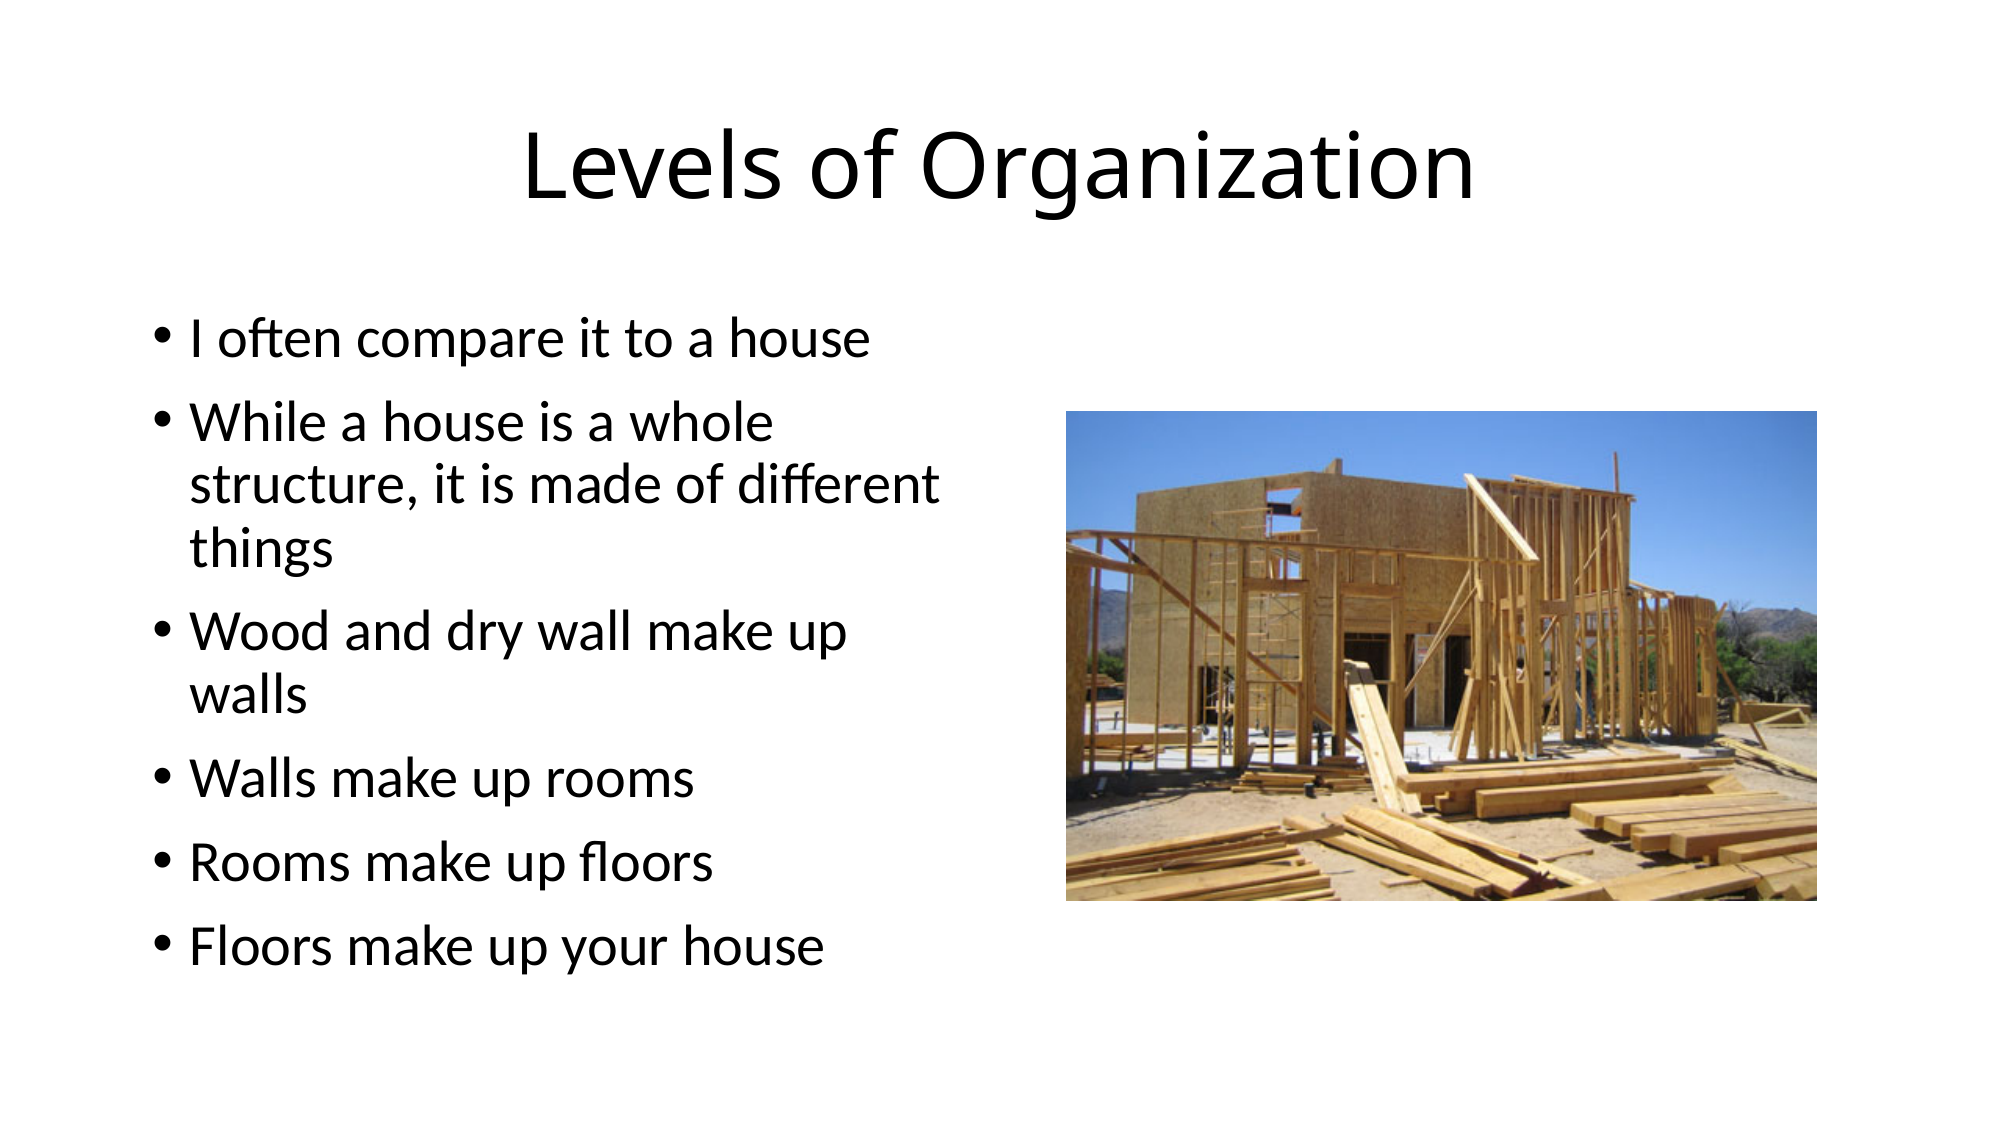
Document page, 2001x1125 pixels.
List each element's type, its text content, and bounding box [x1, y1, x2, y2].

list I often compare it to a house While a house is a whole structure, it is made of different things Wood and dry wall make up walls Walls make up rooms Rooms make up floors Floors make up your house [137, 299, 988, 1014]
picture [1066, 411, 1817, 901]
title Levels of Organization [137, 59, 1863, 278]
